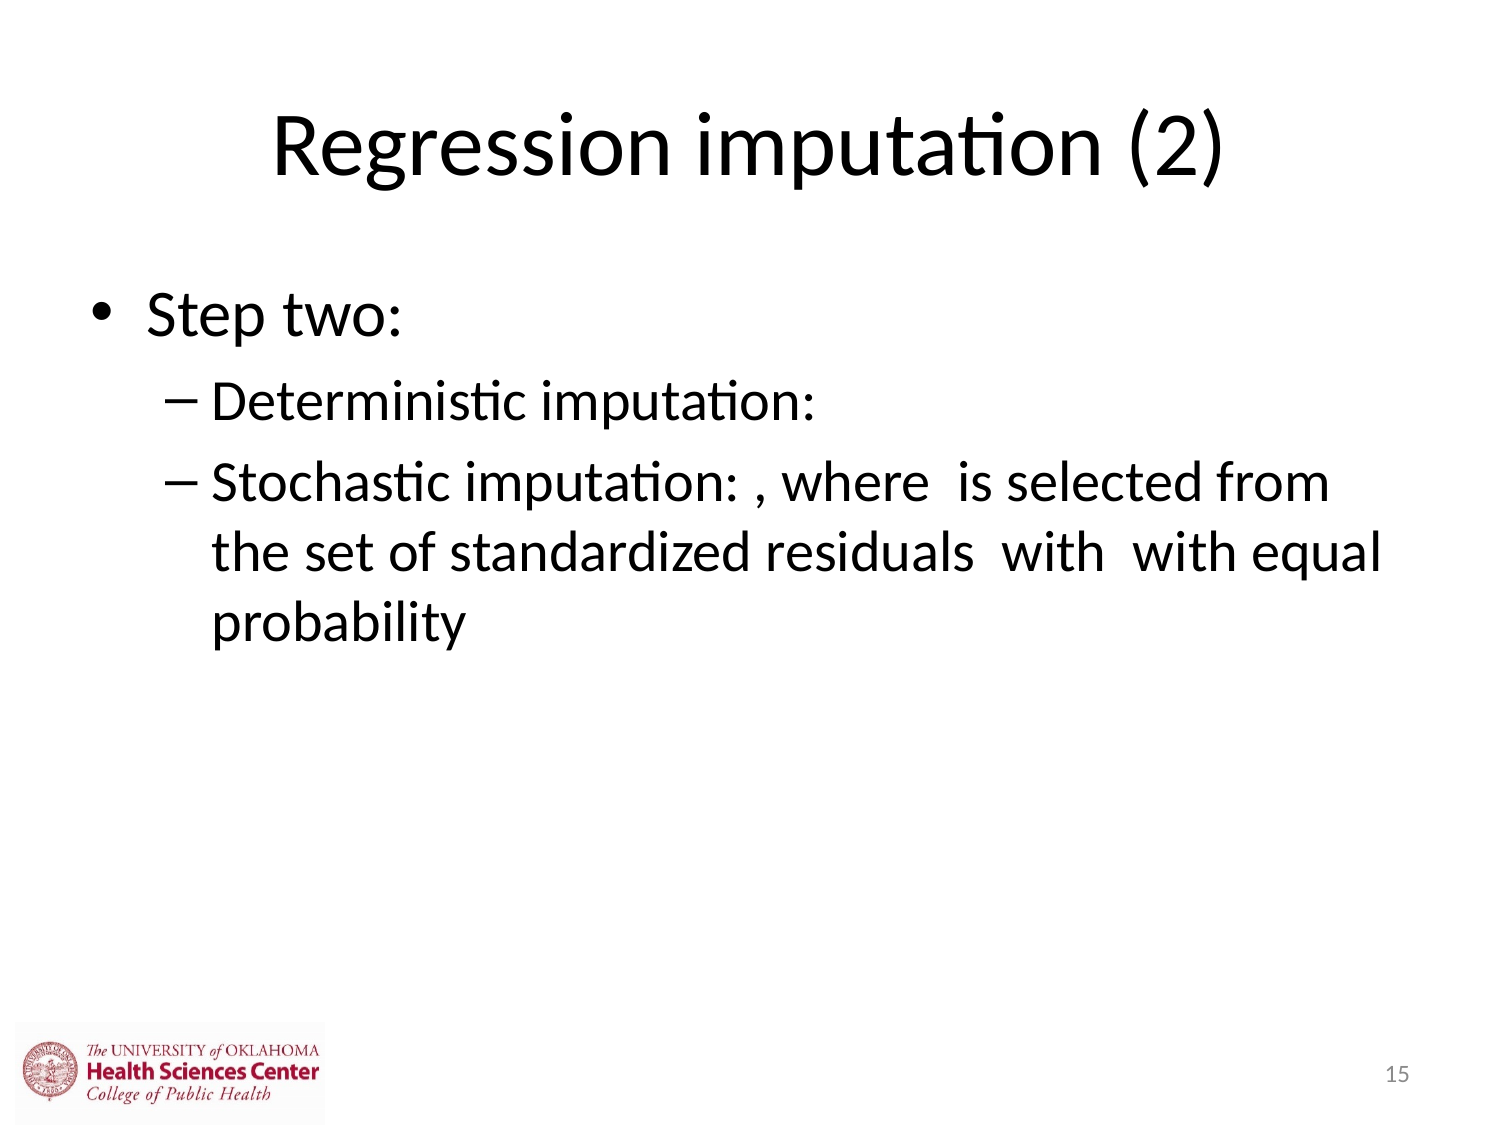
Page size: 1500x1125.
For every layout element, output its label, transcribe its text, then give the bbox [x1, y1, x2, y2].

slide_number 15 [1074, 1042, 1425, 1103]
title Regression imputation (2) [75, 45, 1425, 233]
picture [15, 1022, 325, 1125]
